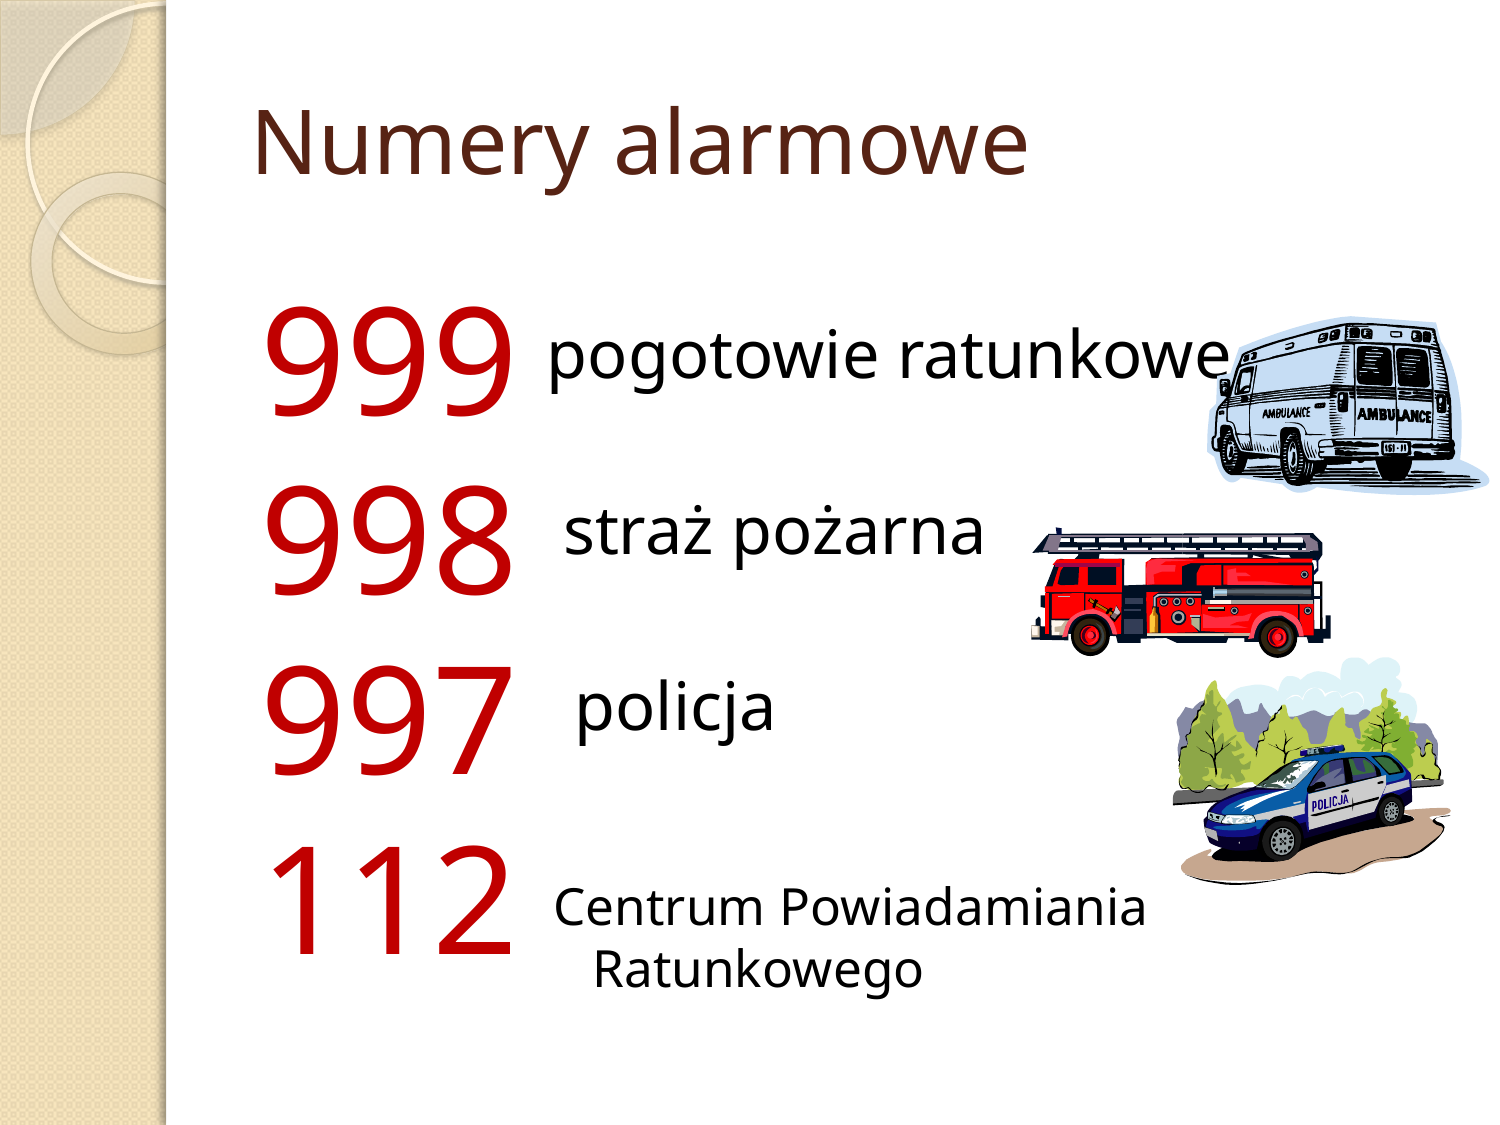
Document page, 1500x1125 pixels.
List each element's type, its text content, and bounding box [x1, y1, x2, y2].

picture [1030, 527, 1452, 887]
text_box 112 [246, 796, 598, 992]
list Centrum Powiadamiania Ratunkowego [527, 867, 1243, 1008]
text_box 999 [246, 257, 598, 437]
text_box 998 [246, 437, 598, 617]
text_box policja [559, 656, 792, 751]
title Numery alarmowe [235, 45, 1466, 233]
text_box 997 [246, 617, 598, 796]
text_box straż pożarna [548, 480, 1002, 576]
picture [1206, 315, 1500, 497]
text_box pogotowie ratunkowe [532, 304, 1265, 400]
